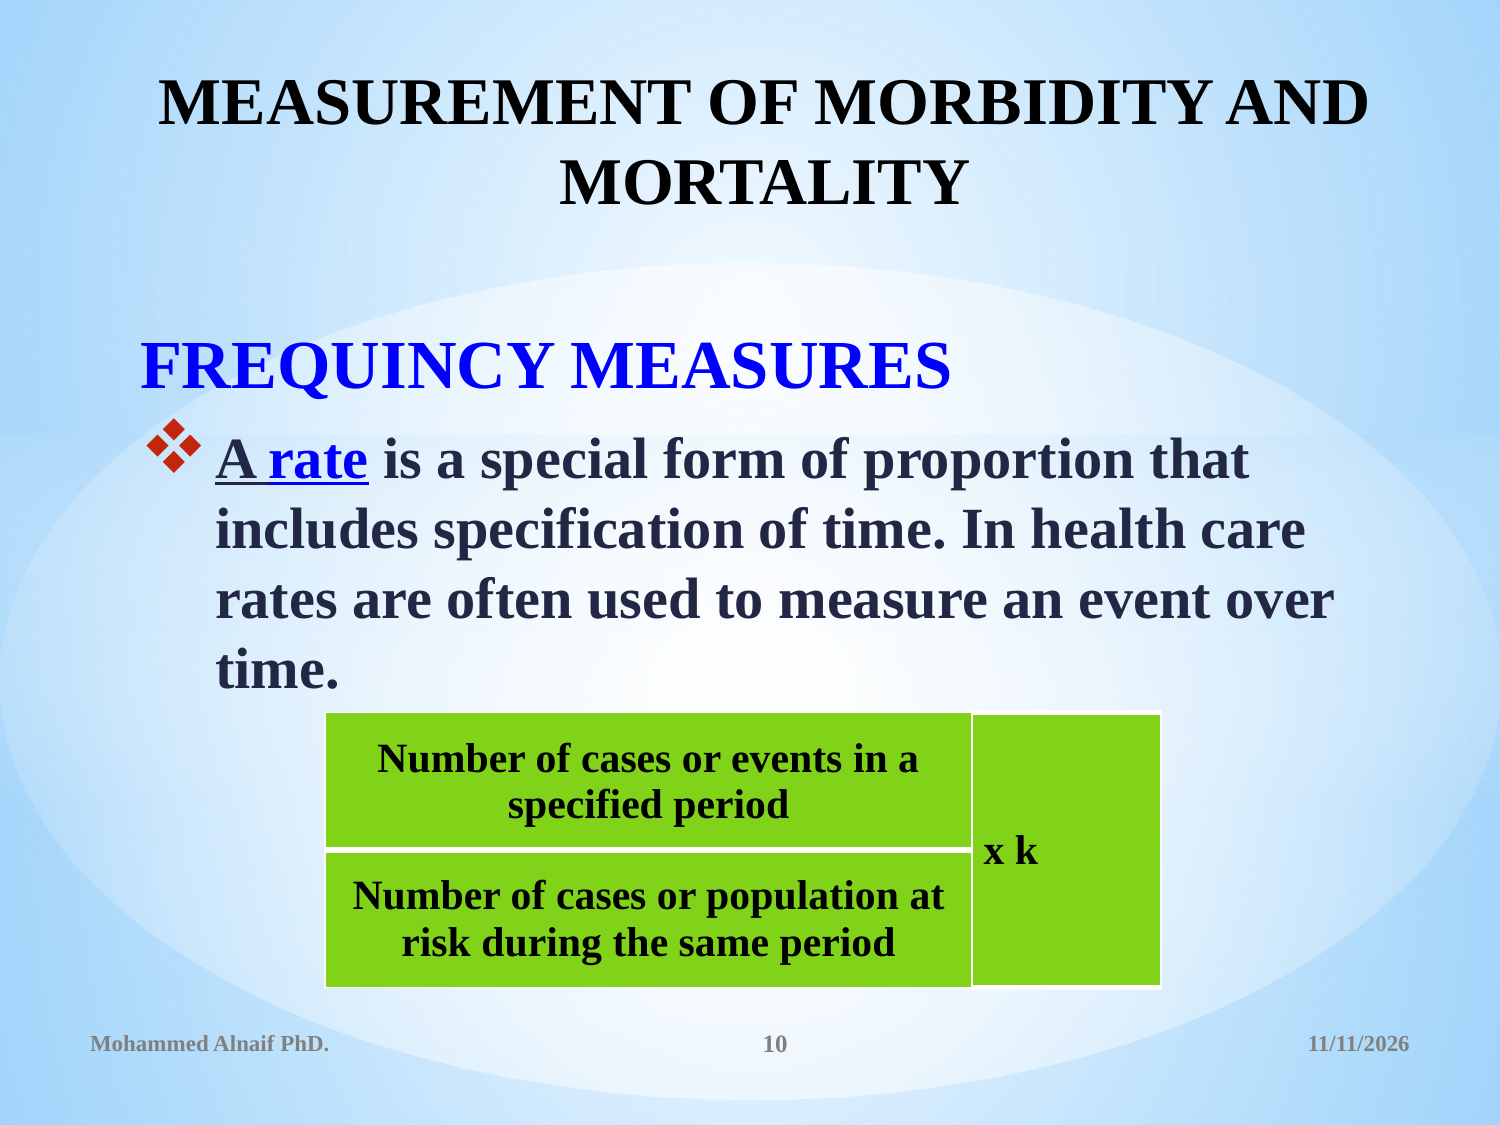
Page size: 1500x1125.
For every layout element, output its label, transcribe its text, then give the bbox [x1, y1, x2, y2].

slide_number 10 [624, 1012, 925, 1073]
table_header x k [973, 715, 1160, 985]
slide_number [1012, 1012, 1425, 1073]
table_header Number of cases or events in a specified period [326, 713, 971, 847]
table_cell Number of cases or population at risk during the same period [326, 853, 971, 987]
title MEASUREMENT OF MORBIDITY AND MORTALITY [75, 50, 1425, 250]
footer Mohammed Alnaif PhD. [75, 1012, 624, 1073]
subtitle FREQUINCY MEASURES A rate is a special form of proportion that includes specification of time. In health care rates are often used to measure an event over time. [125, 312, 1400, 1013]
